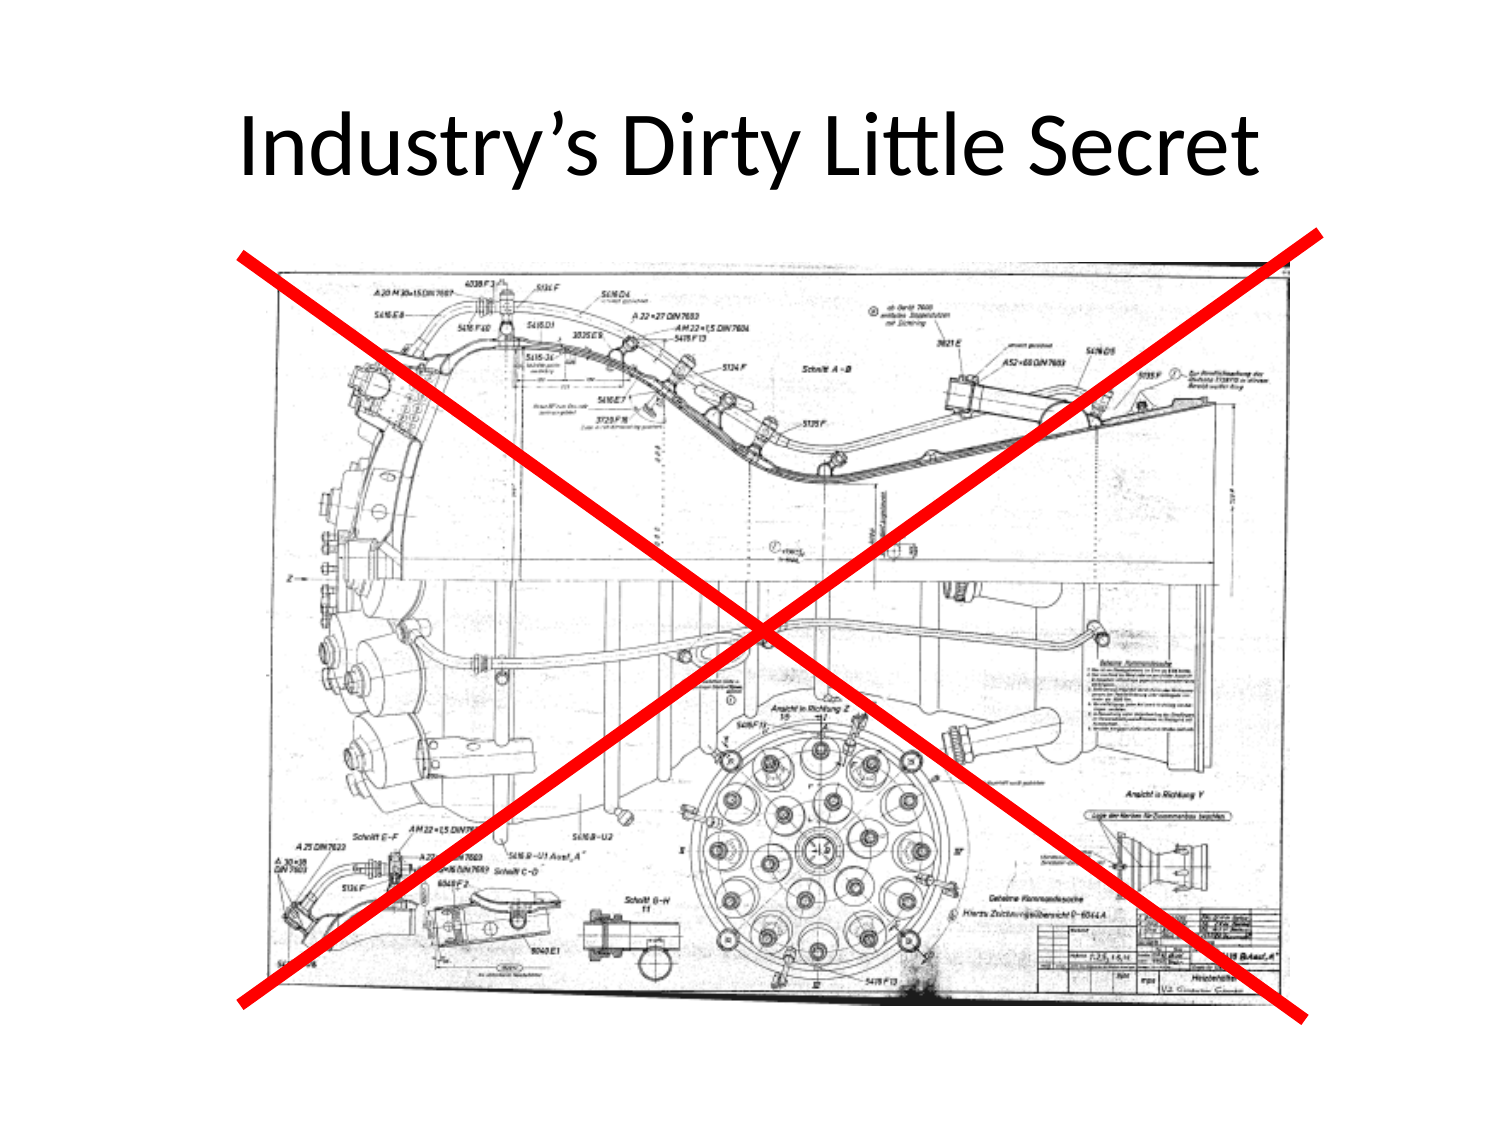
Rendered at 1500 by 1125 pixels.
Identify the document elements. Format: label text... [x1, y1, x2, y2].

picture [266, 262, 1290, 1006]
text_box Industry’s Dirty Little Secret [75, 76, 1425, 201]
